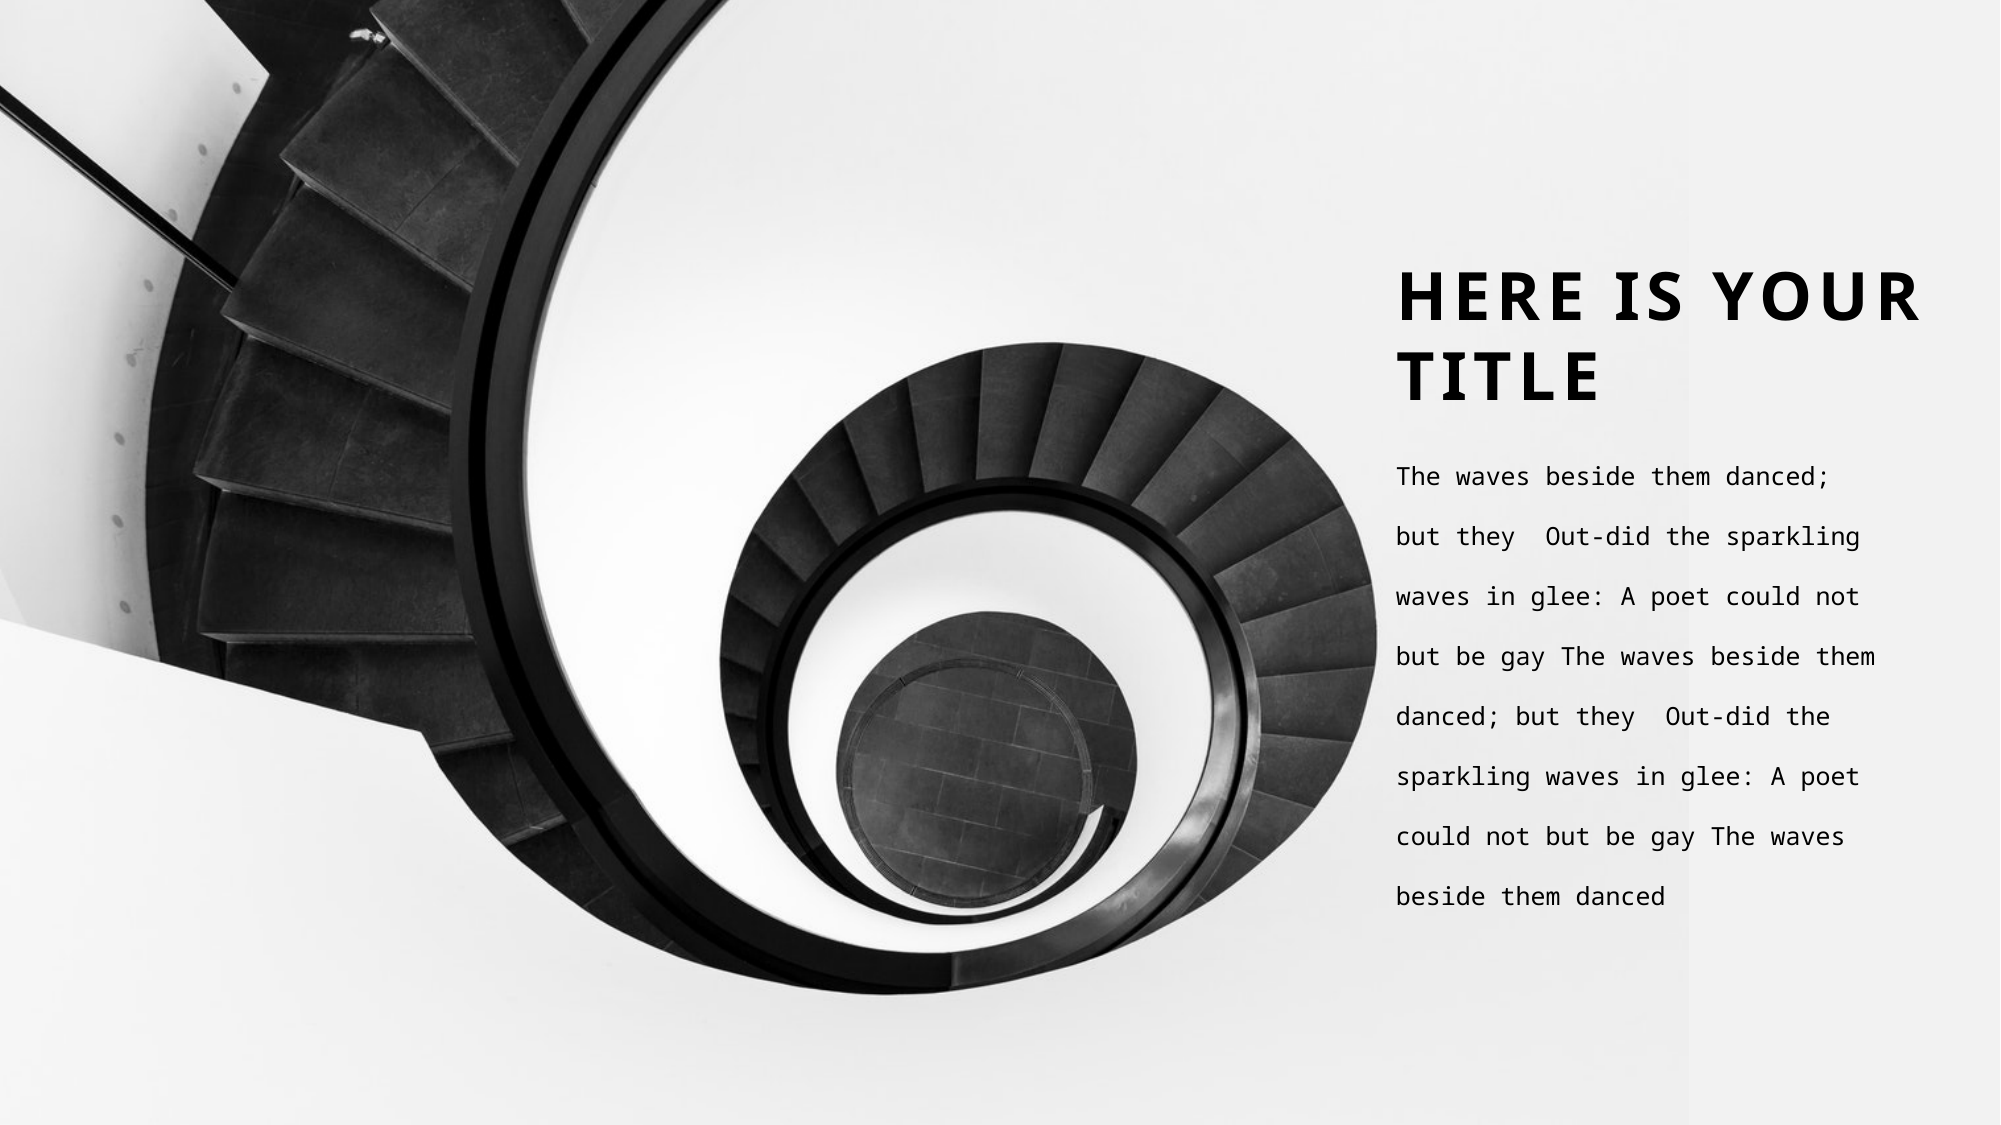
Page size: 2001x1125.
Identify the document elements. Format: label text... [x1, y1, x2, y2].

text_box The waves beside them danced; but they Out-did the sparkling waves in glee: A poet could not but be gay The waves beside them danced; but they Out-did the sparkling waves in glee: A poet could not but be gay The waves beside them danced [1689, 423, 1895, 918]
text_box HERE IS YOUR TITLE [1689, 246, 1962, 422]
picture [0, 0, 1689, 1125]
